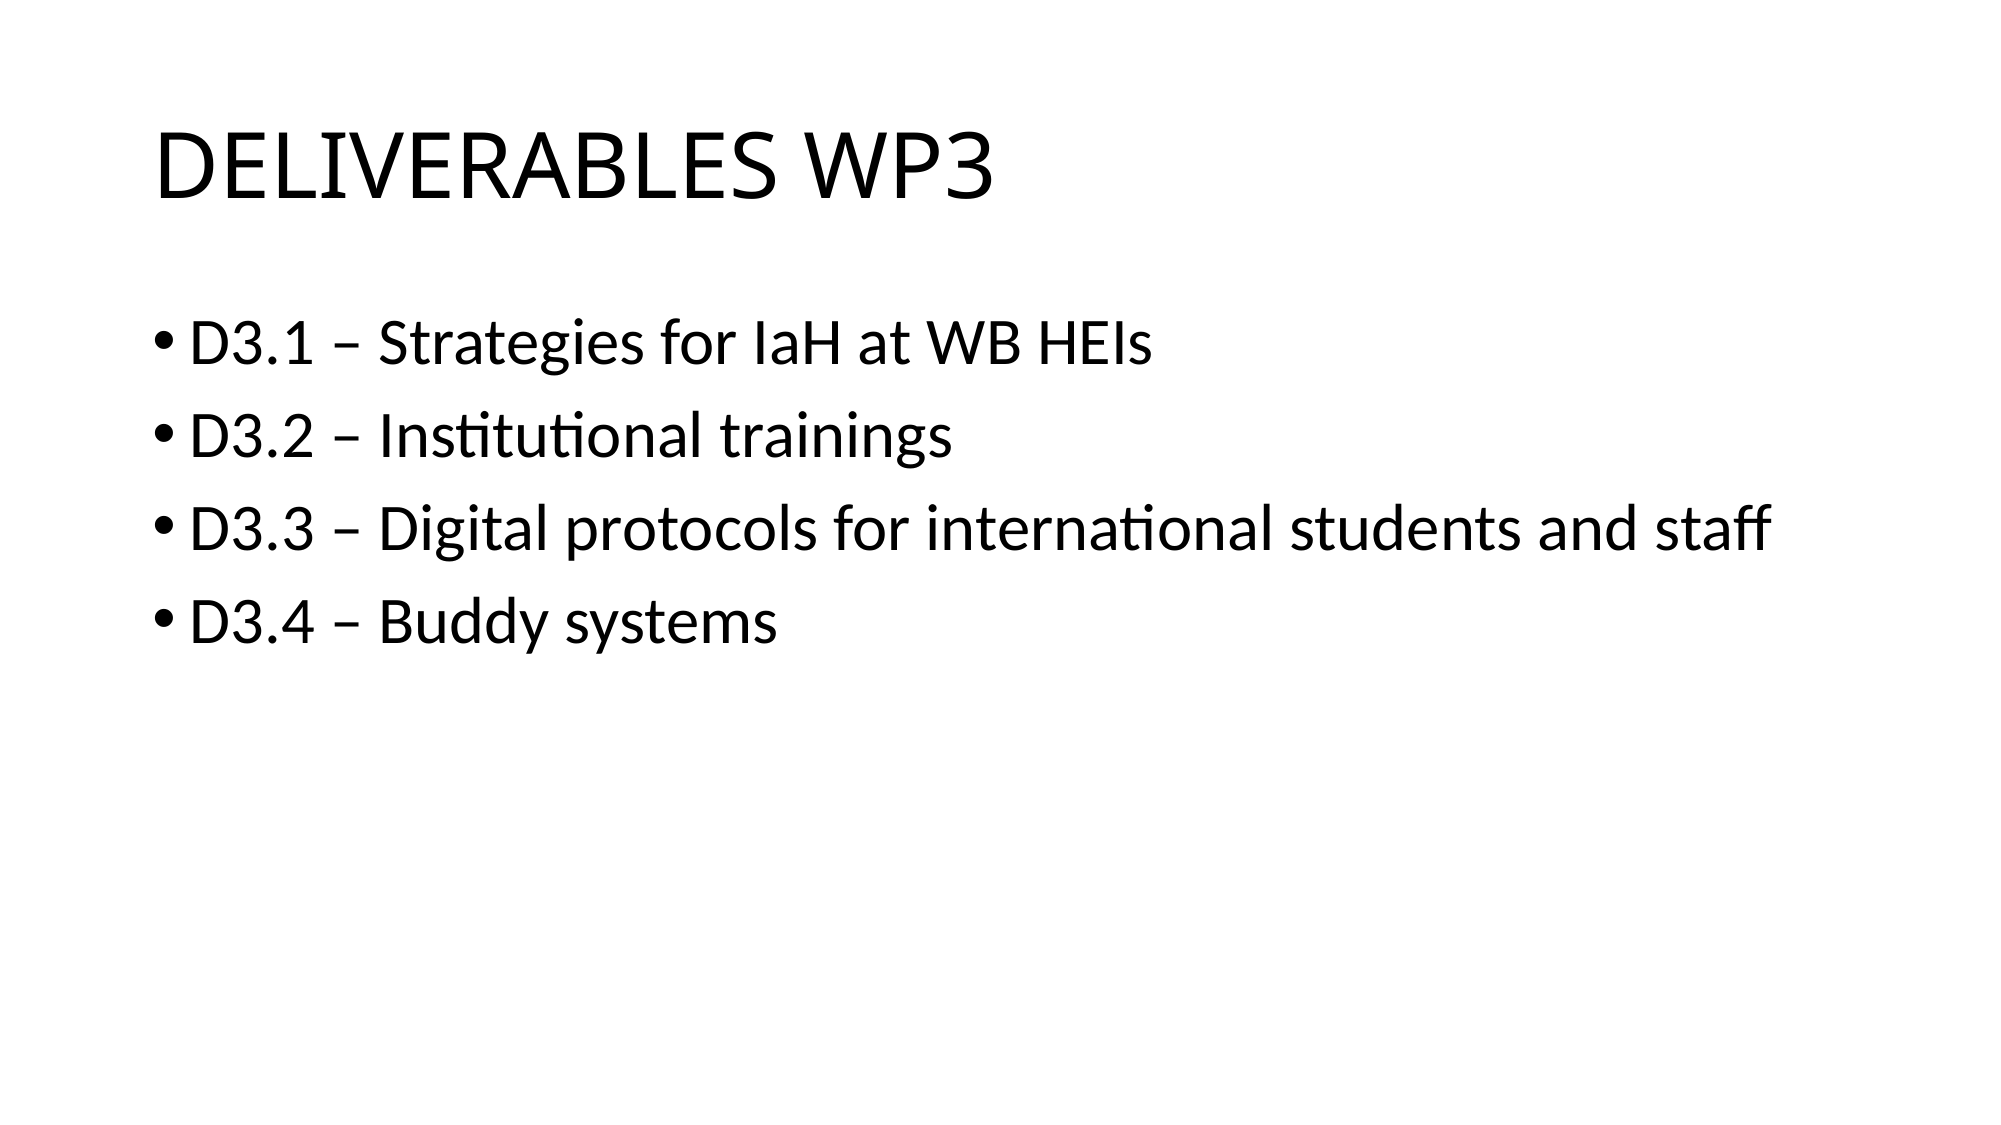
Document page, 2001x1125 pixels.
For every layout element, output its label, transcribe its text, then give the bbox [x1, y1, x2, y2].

list D3.1 – Strategies for IaH at WB HEIs D3.2 – Institutional trainings D3.3 – Digital protocols for international students and staff D3.4 – Buddy systems [137, 299, 1863, 1014]
title DELIVERABLES WP3 [137, 59, 1863, 278]
